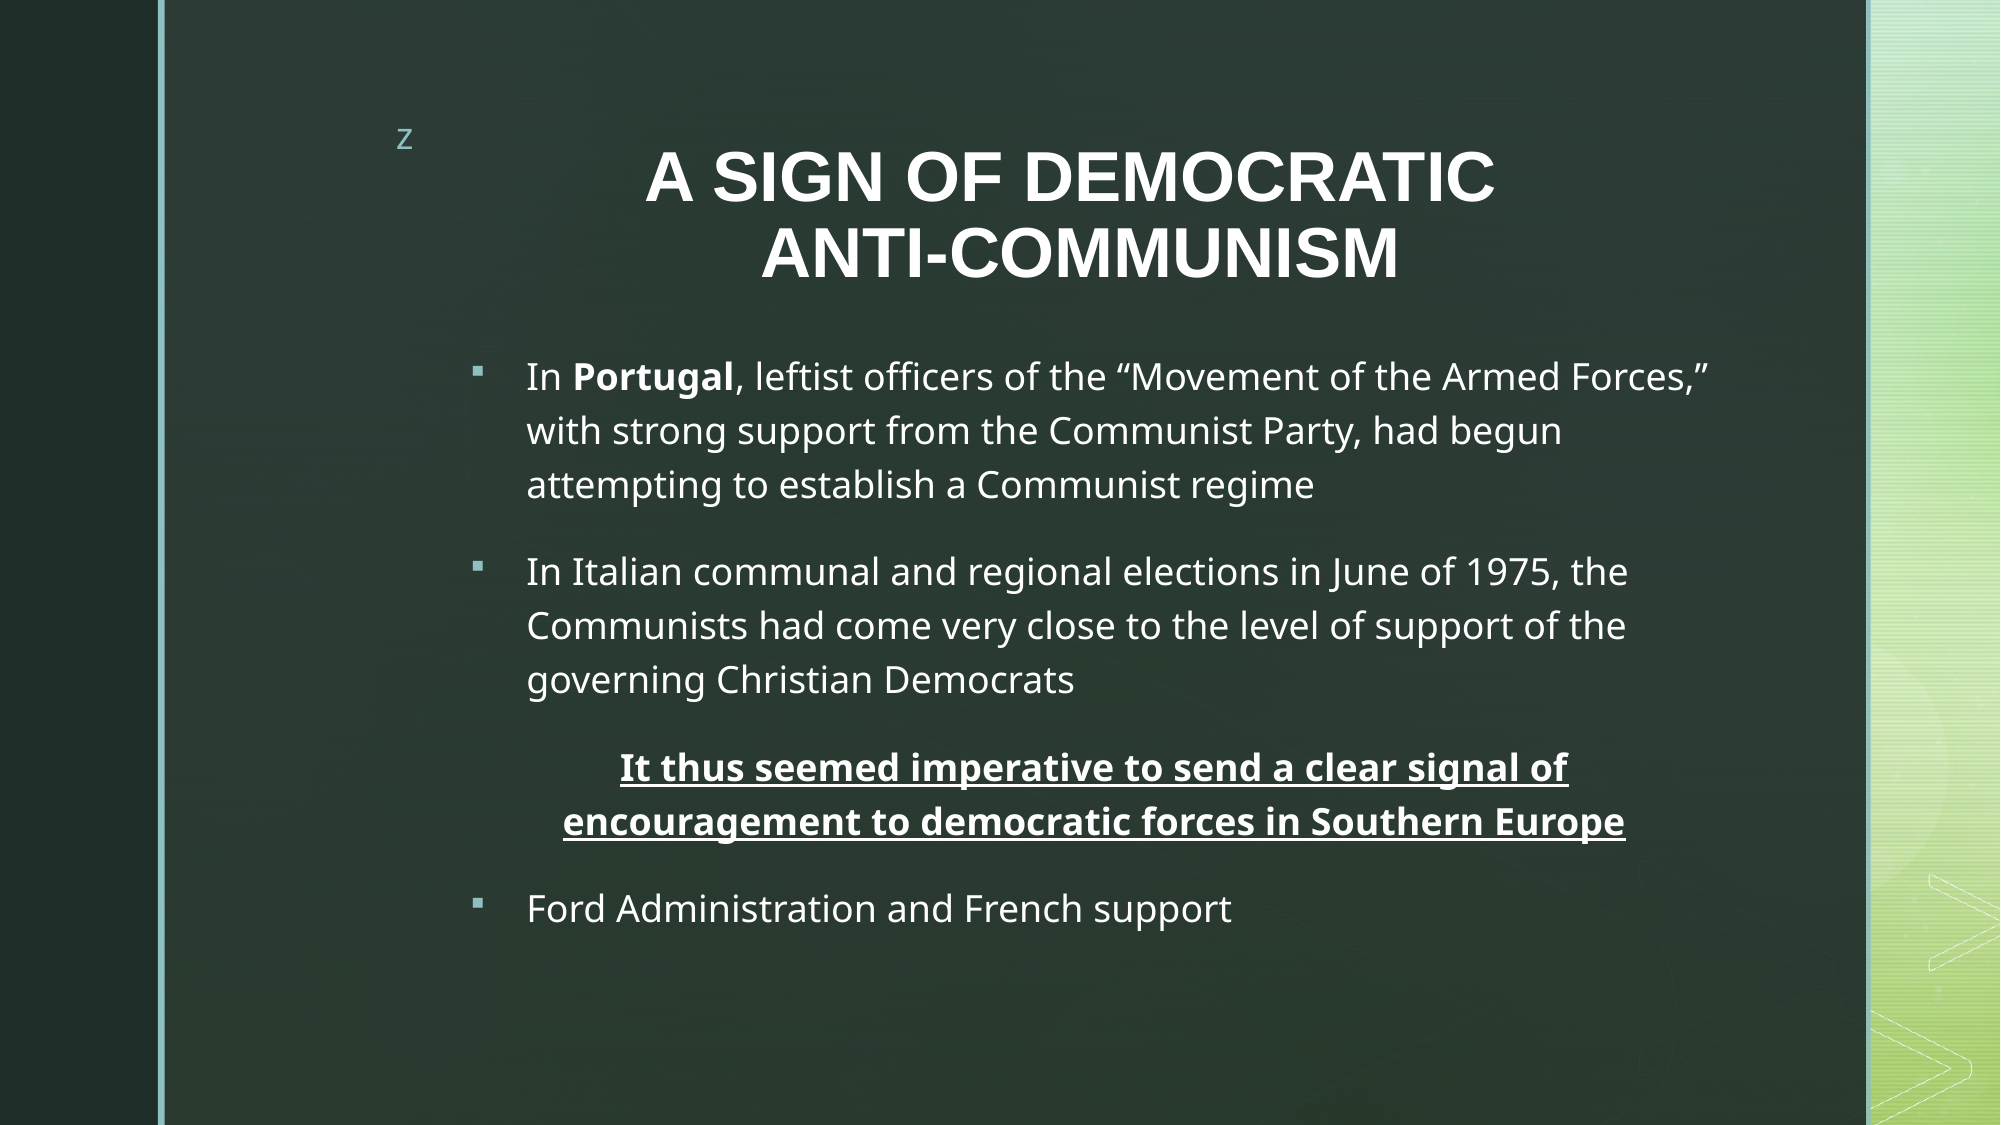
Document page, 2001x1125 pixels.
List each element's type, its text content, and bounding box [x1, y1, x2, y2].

picture [1871, 0, 2001, 1125]
list In Portugal, leftist officers of the “Movement of the Armed Forces,” with strong support from the Communist Party, had begun attempting to establish a Communist regime In Italian communal and regional elections in June of 1975, the Communists had come very close to the level of support of the governing Christian Democrats It thus seemed imperative to send a clear signal of encouragement to democratic forces in Southern Europe Ford Administration and French support [454, 336, 1734, 993]
title A SIGN OF DEMOCRATIC ANTI-COMMUNISM [428, 132, 1734, 310]
